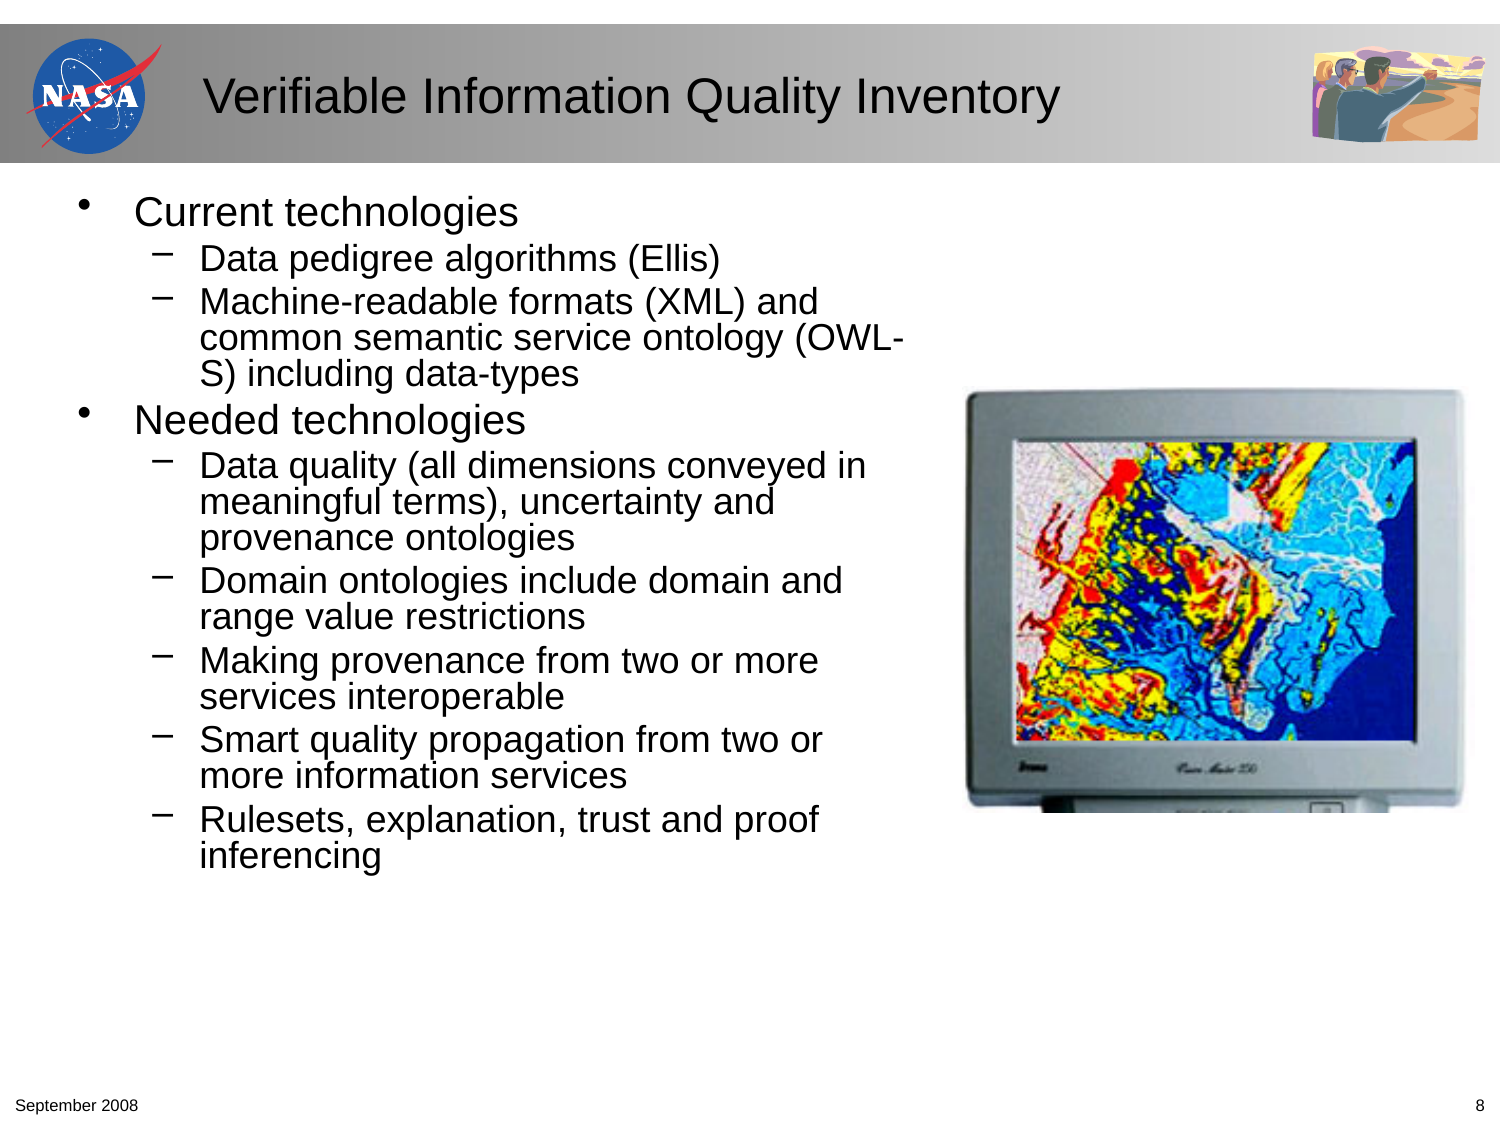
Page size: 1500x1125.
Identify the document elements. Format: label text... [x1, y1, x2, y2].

list Current technologies Data pedigree algorithms (Ellis) Machine-readable formats (XML) and common semantic service ontology (OWL-S) including data-types Needed technologies Data quality (all dimensions conveyed in meaningful terms), uncertainty and provenance ontologies Domain ontologies include domain and range value restrictions Making provenance from two or more services interoperable Smart quality propagation from two or more information services Rulesets, explanation, trust and proof inferencing [62, 187, 925, 1038]
title Verifiable Information Quality Inventory [187, 37, 1300, 150]
slide_number 8 [1412, 1087, 1500, 1125]
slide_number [0, 1087, 313, 1125]
picture [962, 386, 1476, 813]
picture [1312, 44, 1488, 145]
